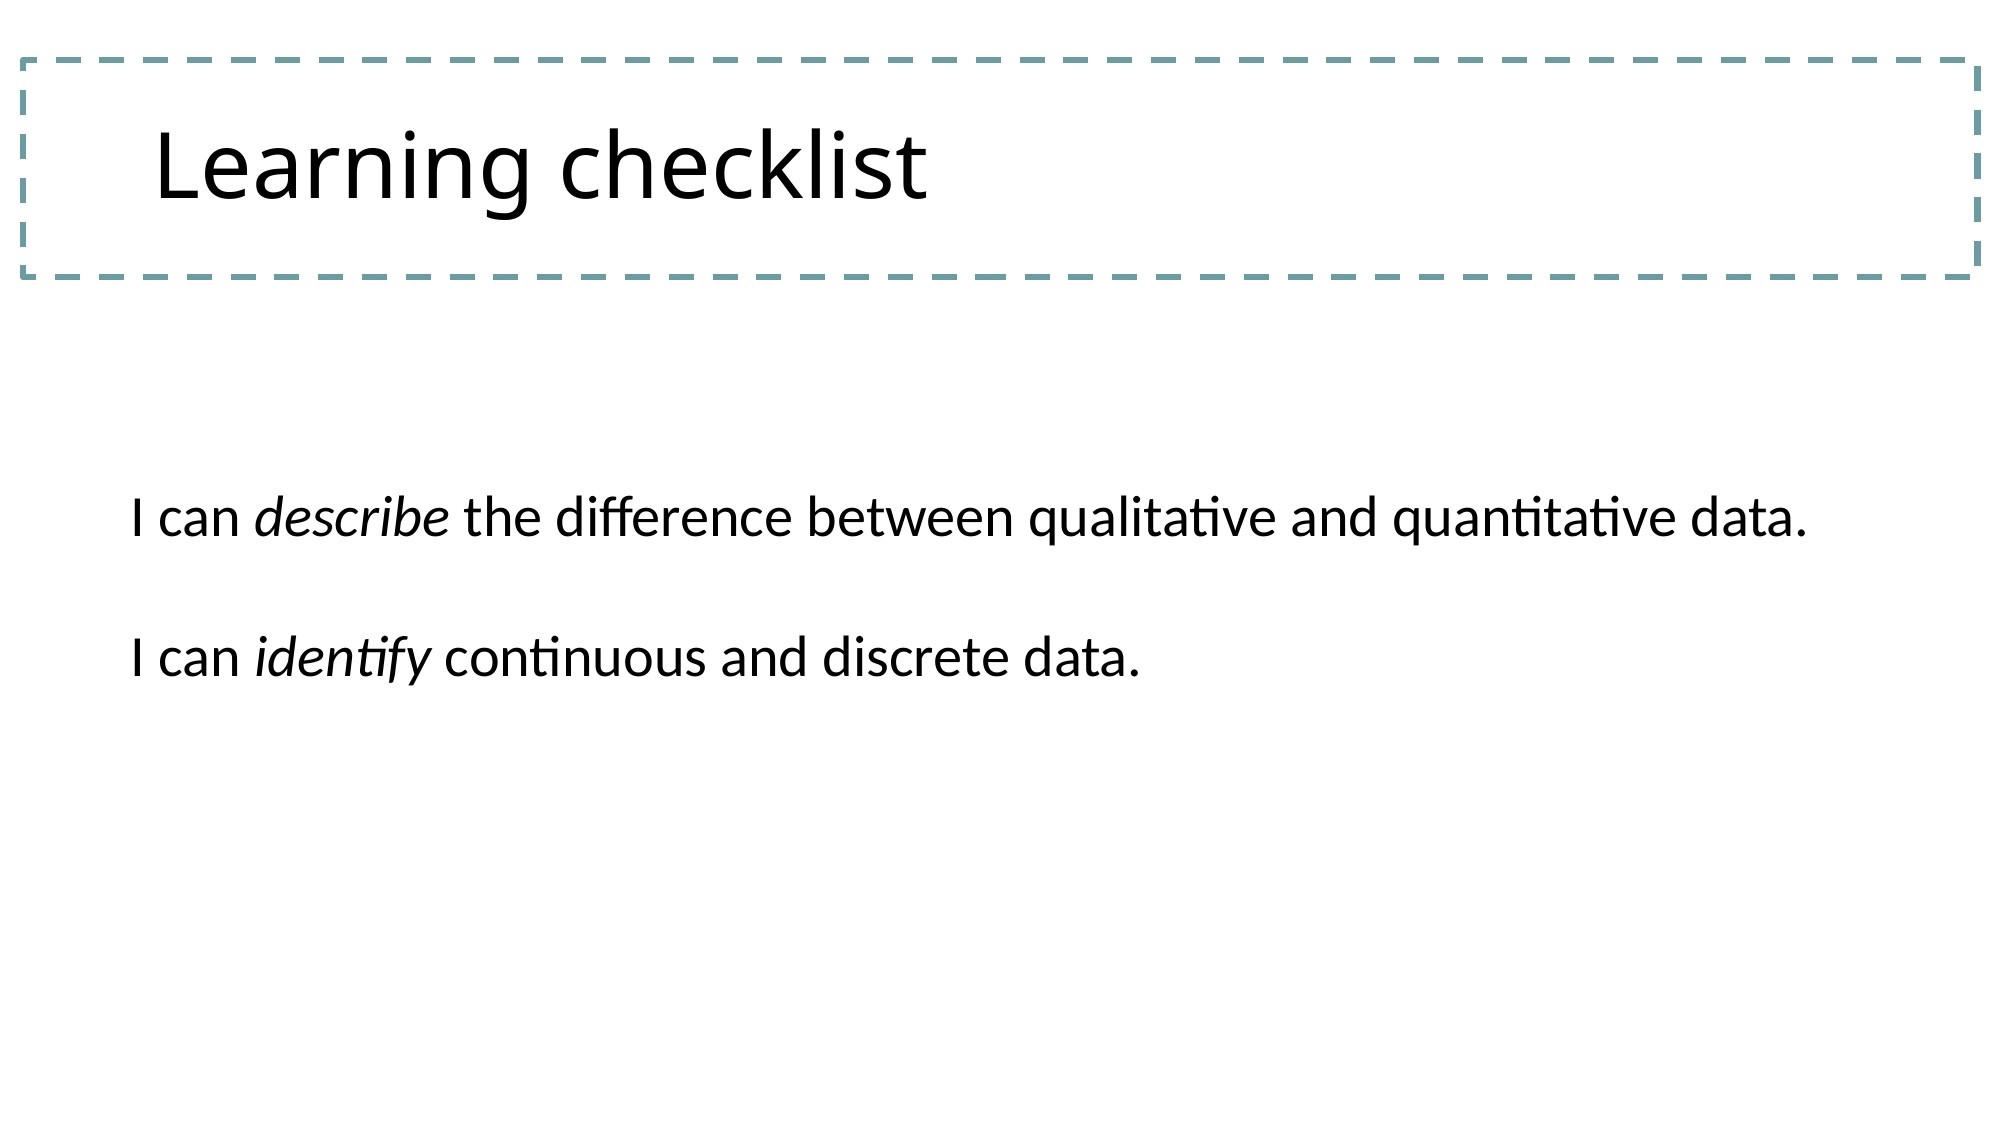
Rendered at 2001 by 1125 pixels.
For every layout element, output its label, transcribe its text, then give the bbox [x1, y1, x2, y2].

text_box I can describe the difference between qualitative and quantitative data. I can identify continuous and discrete data. [115, 470, 1841, 766]
title Learning checklist [137, 59, 1863, 278]
